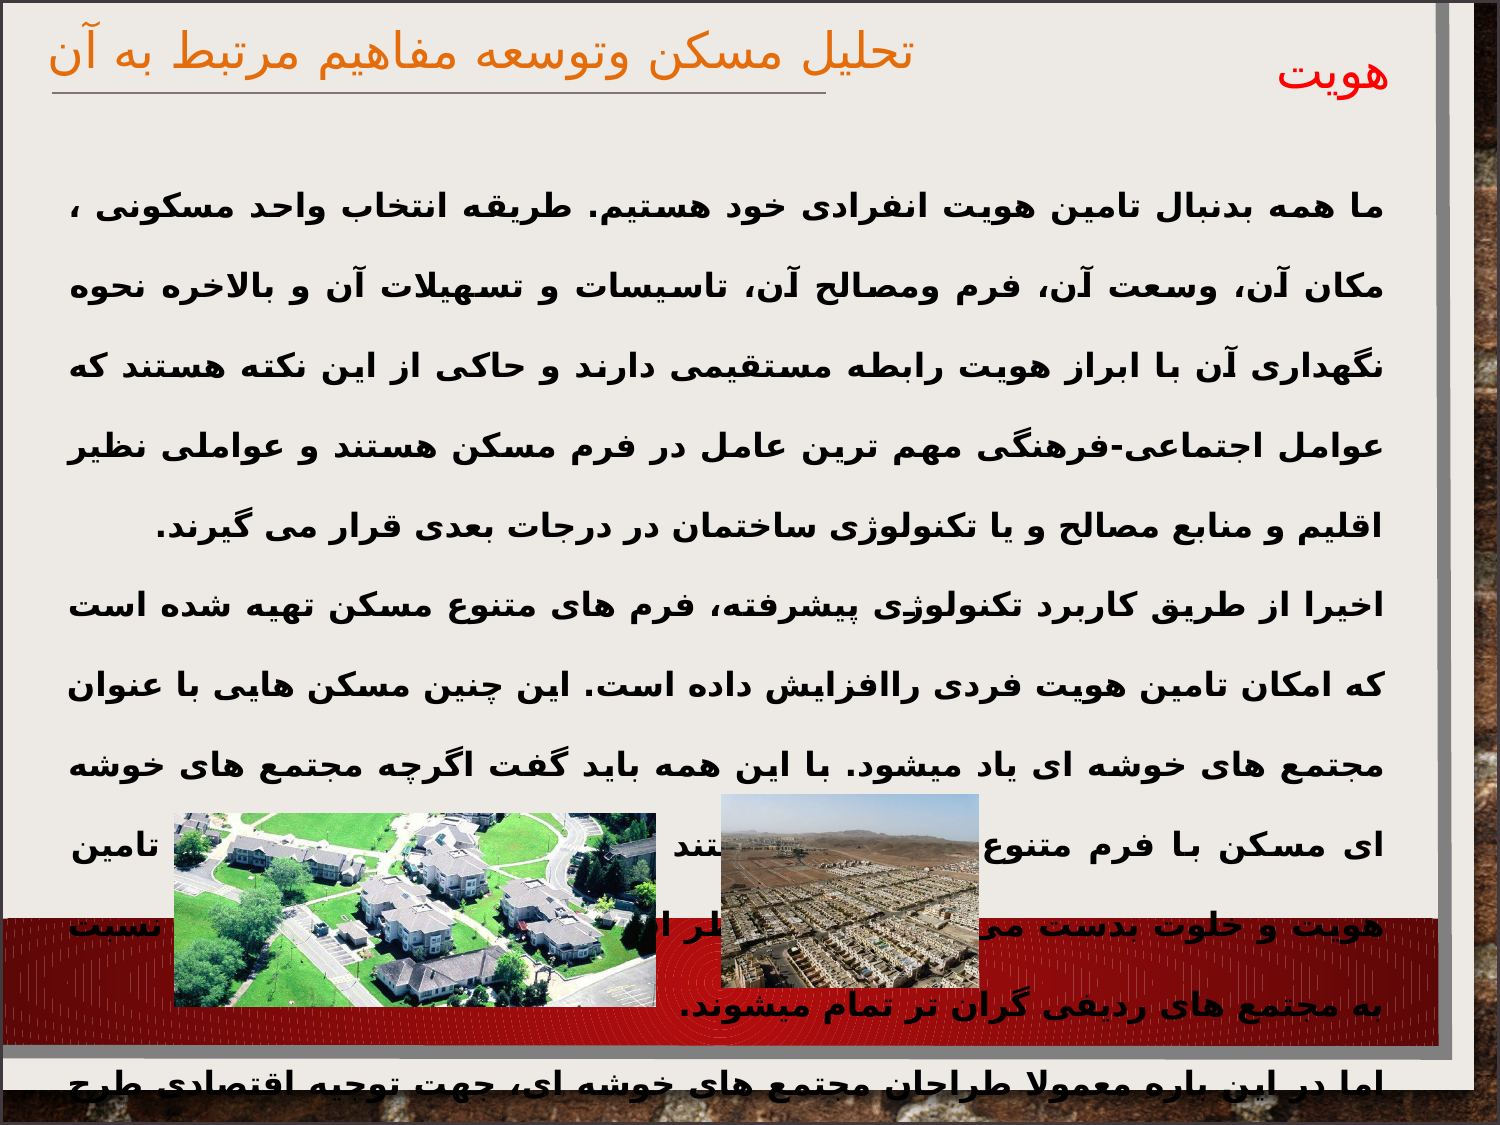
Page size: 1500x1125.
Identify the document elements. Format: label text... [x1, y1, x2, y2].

text_box هویت [1261, 31, 1407, 107]
picture [720, 794, 980, 989]
text_box ما همه بدنبال تامین هویت انفرادی خود هستیم. طریقه انتخاب واحد مسکونی ، مکان آن، وسعت آن، فرم ومصالح آن، تاسیسات و تسهیلات آن و بالاخره نحوه نگهداری آن با ابراز هویت رابطه مستقیمی دارند و حاکی از این نکته هستند که عوامل اجتماعی-فرهنگی مهم ترین عامل در فرم مسکن هستند و عواملی نظیر اقلیم و منابع مصالح و یا تکنولوژی ساختمان در درجات بعدی قرار می گیرند. اخیرا از طریق کاربرد تکنولوژی پیشرفته، فرم های متنوع مسکن تهیه شده است که امکان تامین هویت فردی راافزایش داده است. این چنین مسکن هایی با عنوان مجتمع های خوشه ای یاد میشود. با این همه باید گفت اگرچه مجتمع های خوشه ای مسکن با فرم متنوع خوش آیند هستند و فرصت های مطلوبی برای تامین هویت و خلوت بدست می دهند، اما از نظر اقتصادی ساختمان و نگهداری، نسبت به مجتمع های ردیفی گران تر تمام میشوند. اما در این باره معمولا طراحان مجتمع های خوشه ای، جهت توجیه اقتصادی طرح خود از تکنیک هایی نظیر، تکنیک های تحلیل سود و هزینه استفاده می نمایند. [51, 137, 1400, 1125]
picture [174, 812, 656, 1008]
text_box [0, 0, 1500, 1125]
